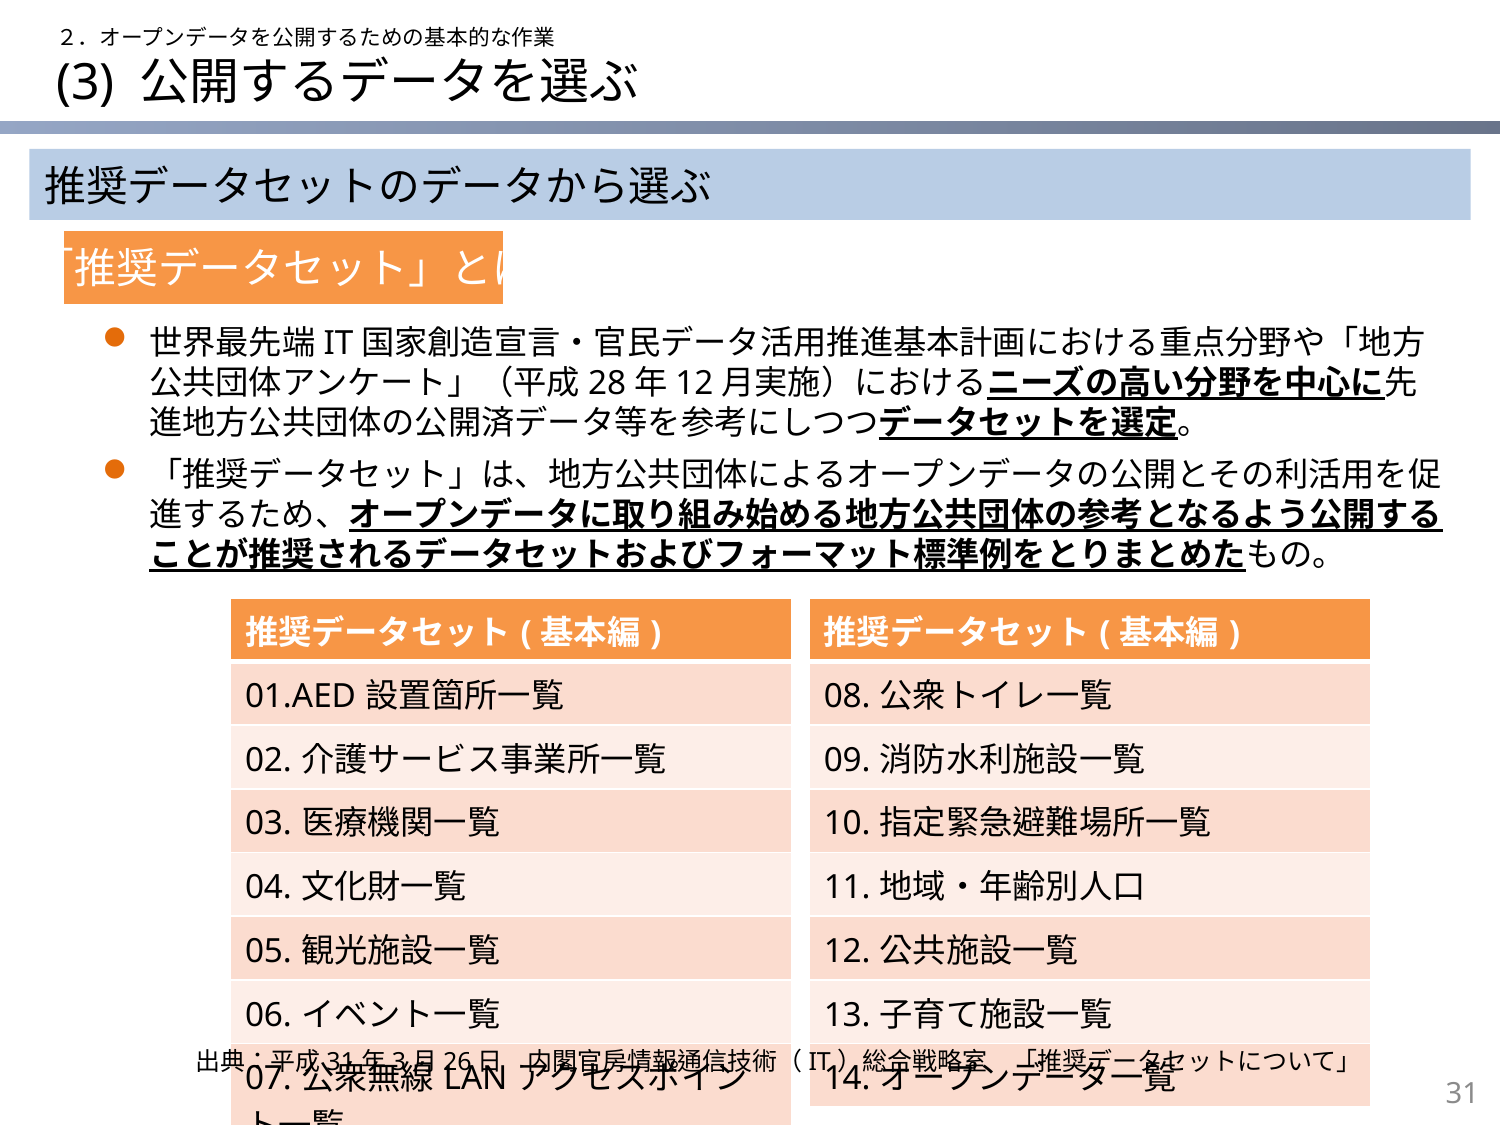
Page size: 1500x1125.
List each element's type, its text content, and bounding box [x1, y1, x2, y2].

slide_number 30 [1411, 1070, 1495, 1118]
table_header 推奨データセット(基本編) [231, 599, 791, 659]
table_cell 14.オープンデータ一覧 [810, 1083, 1370, 1106]
title (3) 公開するデータを選ぶ [41, 58, 1459, 119]
table_cell 13.子育て施設一覧 [810, 981, 1370, 1039]
table_cell 12.公共施設一覧 [810, 917, 1370, 979]
table_cell 09.消防水利施設一覧 [810, 726, 1370, 788]
table_cell 07.公衆無線LANアクセスポイント一覧 [231, 1083, 791, 1125]
table_cell 08.公衆トイレ一覧 [810, 664, 1370, 724]
text_box 世界最先端IT国家創造宣言・官民データ活用推進基本計画における重点分野や「地方公共団体アンケート」（平成28年12月実施）におけるニーズの高い分野を中心に先進地方公共団体の公開済データ等を参考にしつつデータセットを選定。 「推奨データセット」は、地方公共団体によるオープンデータの公開とその利活用を促進するため、オープンデータに取り組み始める地方公共団体の参考となるよう公開することが推奨されるデータセットおよびフォーマット標準例をとりまとめたもの。 [87, 313, 1460, 587]
table_cell 10.指定緊急避難場所一覧 [810, 790, 1370, 852]
table_cell 05.観光施設一覧 [231, 917, 791, 979]
table_cell 06.イベント一覧 [231, 981, 791, 1039]
text_box 「推奨データセット」とは [64, 231, 503, 304]
text_box 推奨データセットのデータから選ぶ [28, 148, 1472, 221]
table_header 推奨データセット(基本編) [810, 599, 1370, 659]
table_cell 11.地域・年齢別人口 [810, 853, 1370, 915]
text_box ２．オープンデータを公開するための基本的な作業 [41, 19, 1471, 58]
text_box 出典：平成31年3月26日 内閣官房情報通信技術（IT）総合戦略室 「推奨データセットについて」 [88, 1039, 1376, 1083]
table_cell 01.AED設置箇所一覧 [231, 664, 791, 724]
table_cell 02.介護サービス事業所一覧 [231, 726, 791, 788]
table_cell 04.文化財一覧 [231, 853, 791, 915]
table_cell 03.医療機関一覧 [231, 790, 791, 852]
